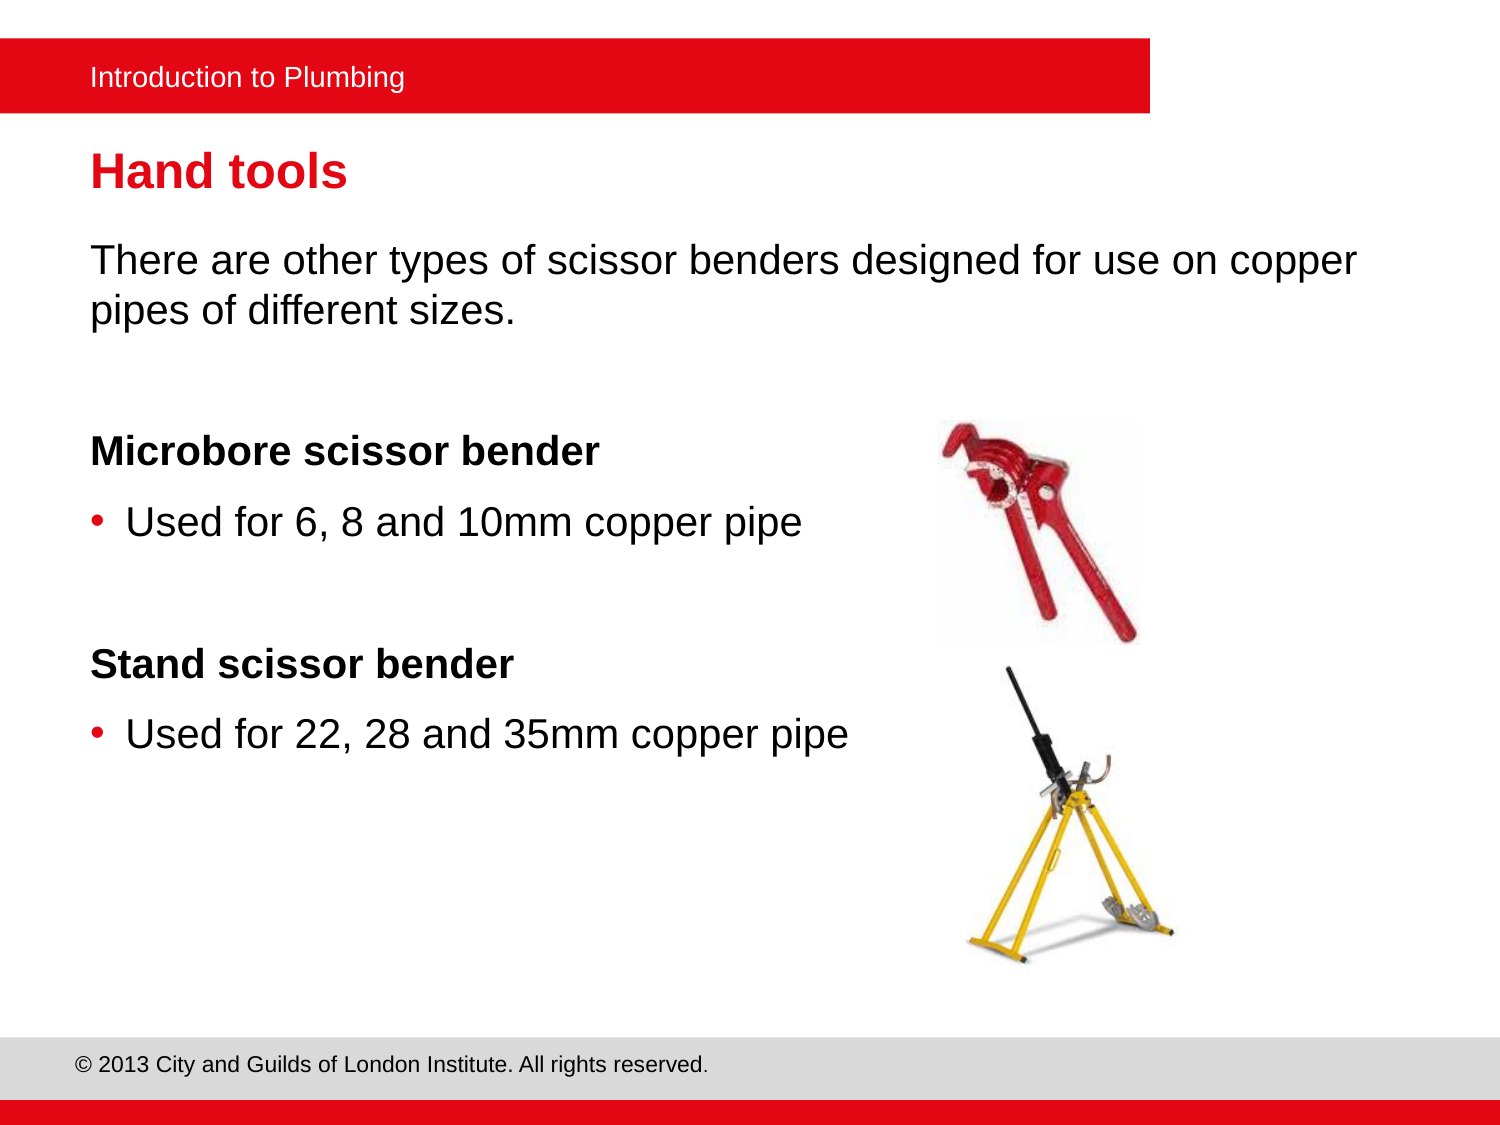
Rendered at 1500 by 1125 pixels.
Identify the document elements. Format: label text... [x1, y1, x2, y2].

picture [938, 420, 1140, 645]
title Hand tools [74, 137, 1424, 201]
picture [950, 656, 1196, 976]
list There are other types of scissor benders designed for use on copper pipes of different sizes. Microbore scissor bender Used for 6, 8 and 10mm copper pipe Stand scissor bender Used for 22, 28 and 35mm copper pipe [74, 224, 1426, 1012]
